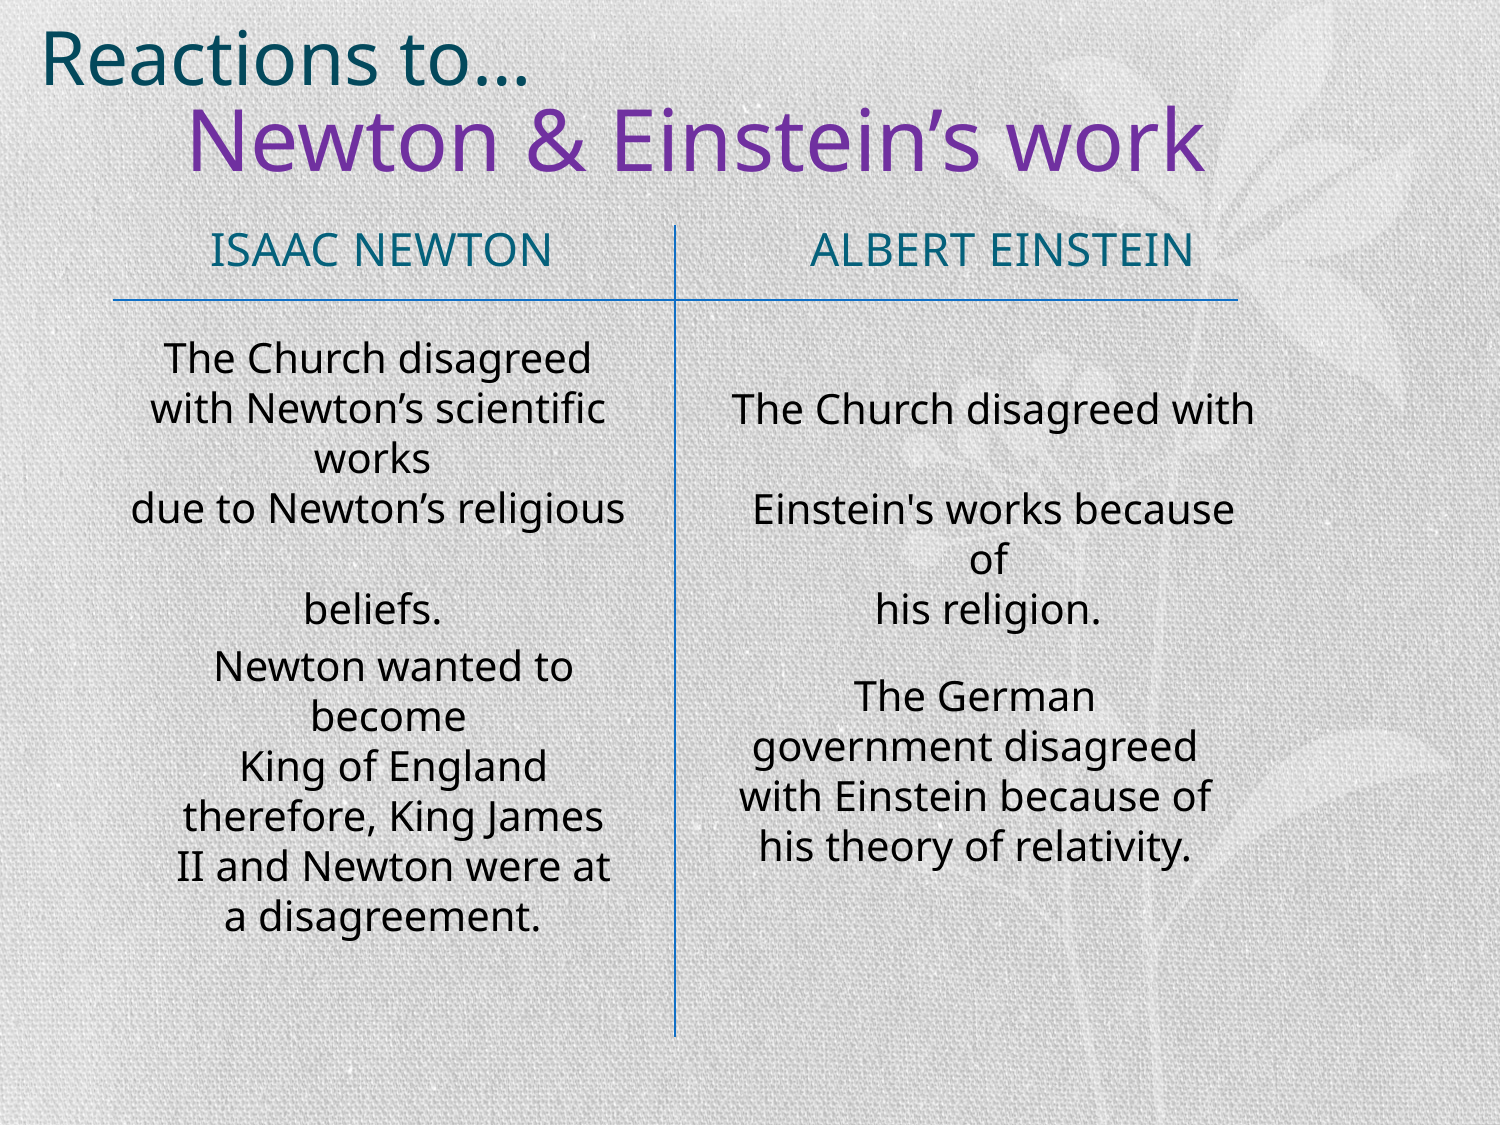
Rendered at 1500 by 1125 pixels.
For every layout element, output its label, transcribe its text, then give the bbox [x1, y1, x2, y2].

text_box The Church disagreed with Einstein's works because of his religion. [712, 375, 1275, 641]
text_box The German government disagreed with Einstein because of his theory of relativity. [718, 662, 1232, 878]
text_box The Church disagreed with Newton’s scientific works due to Newton’s religious beliefs. [112, 324, 644, 640]
text_box Reactions to… [24, 2, 763, 108]
text_box Newton wanted to become King of England therefore, King James II and Newton were at a disagreement. [150, 631, 638, 947]
title Newton & Einstein’s work [162, 21, 1313, 197]
list ISAAC NEWTON ALBERT EINSTEIN [45, 213, 1455, 1023]
